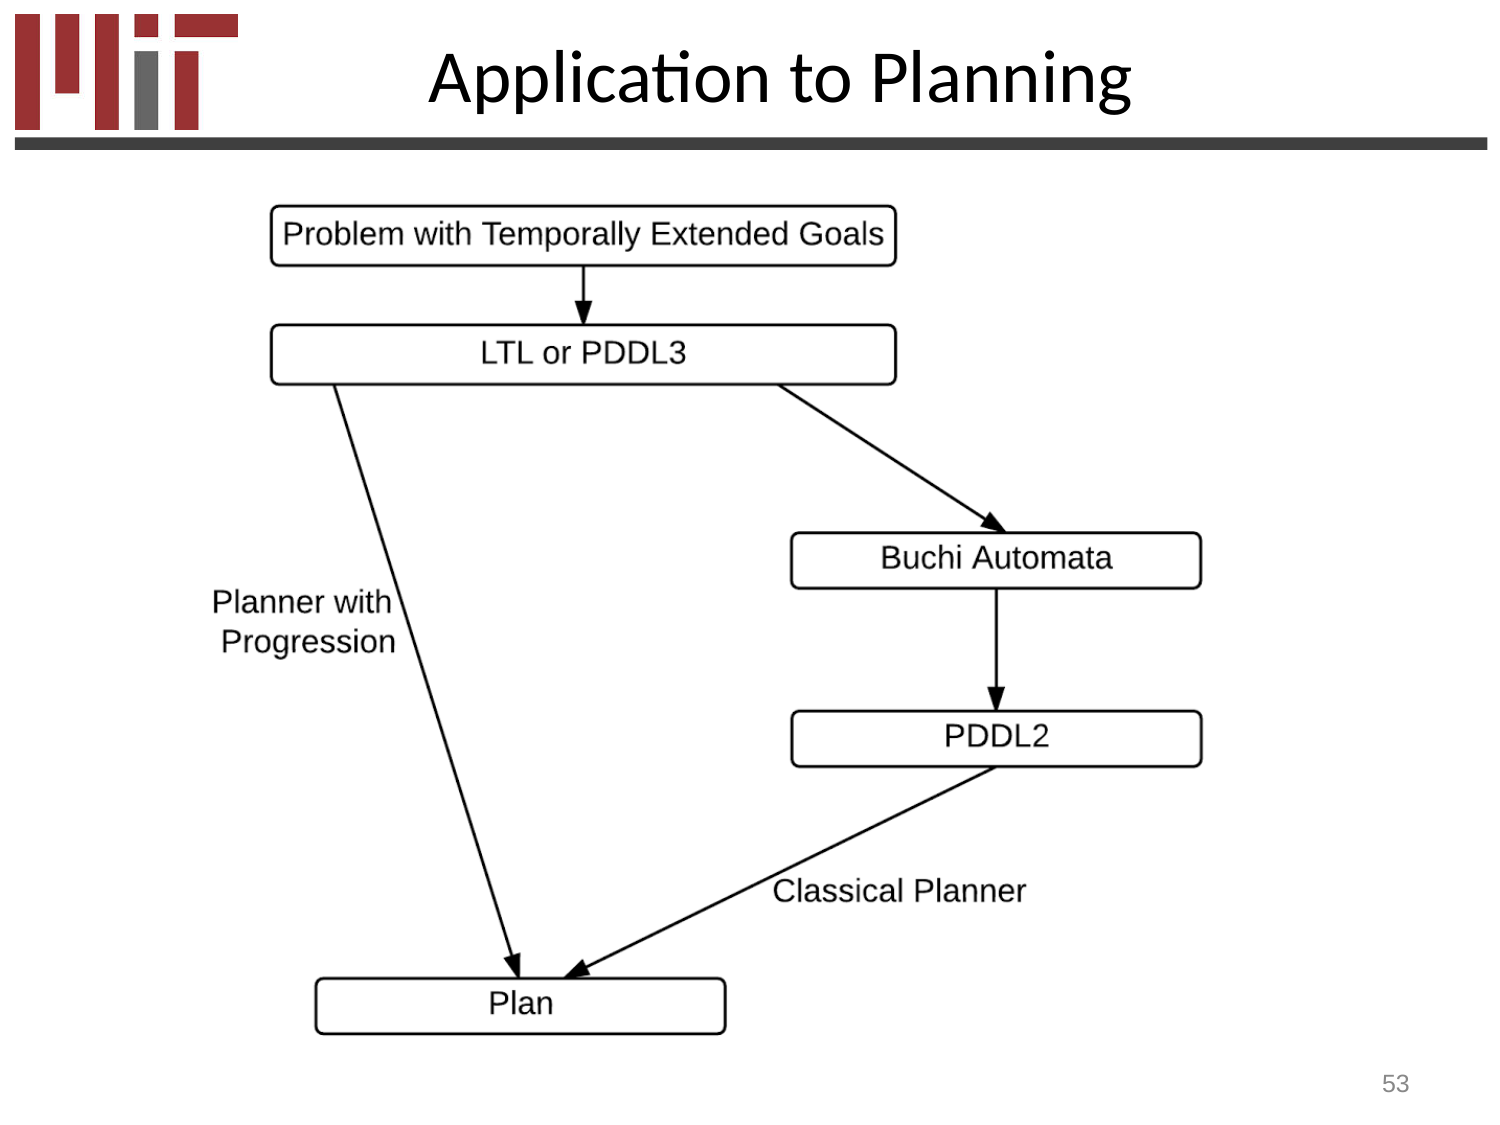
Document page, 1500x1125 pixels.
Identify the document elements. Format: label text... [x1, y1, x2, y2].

title Application to Planning [237, 15, 1325, 130]
picture [152, 183, 1254, 1064]
picture [15, 14, 238, 130]
slide_number 53 [1074, 1052, 1425, 1113]
